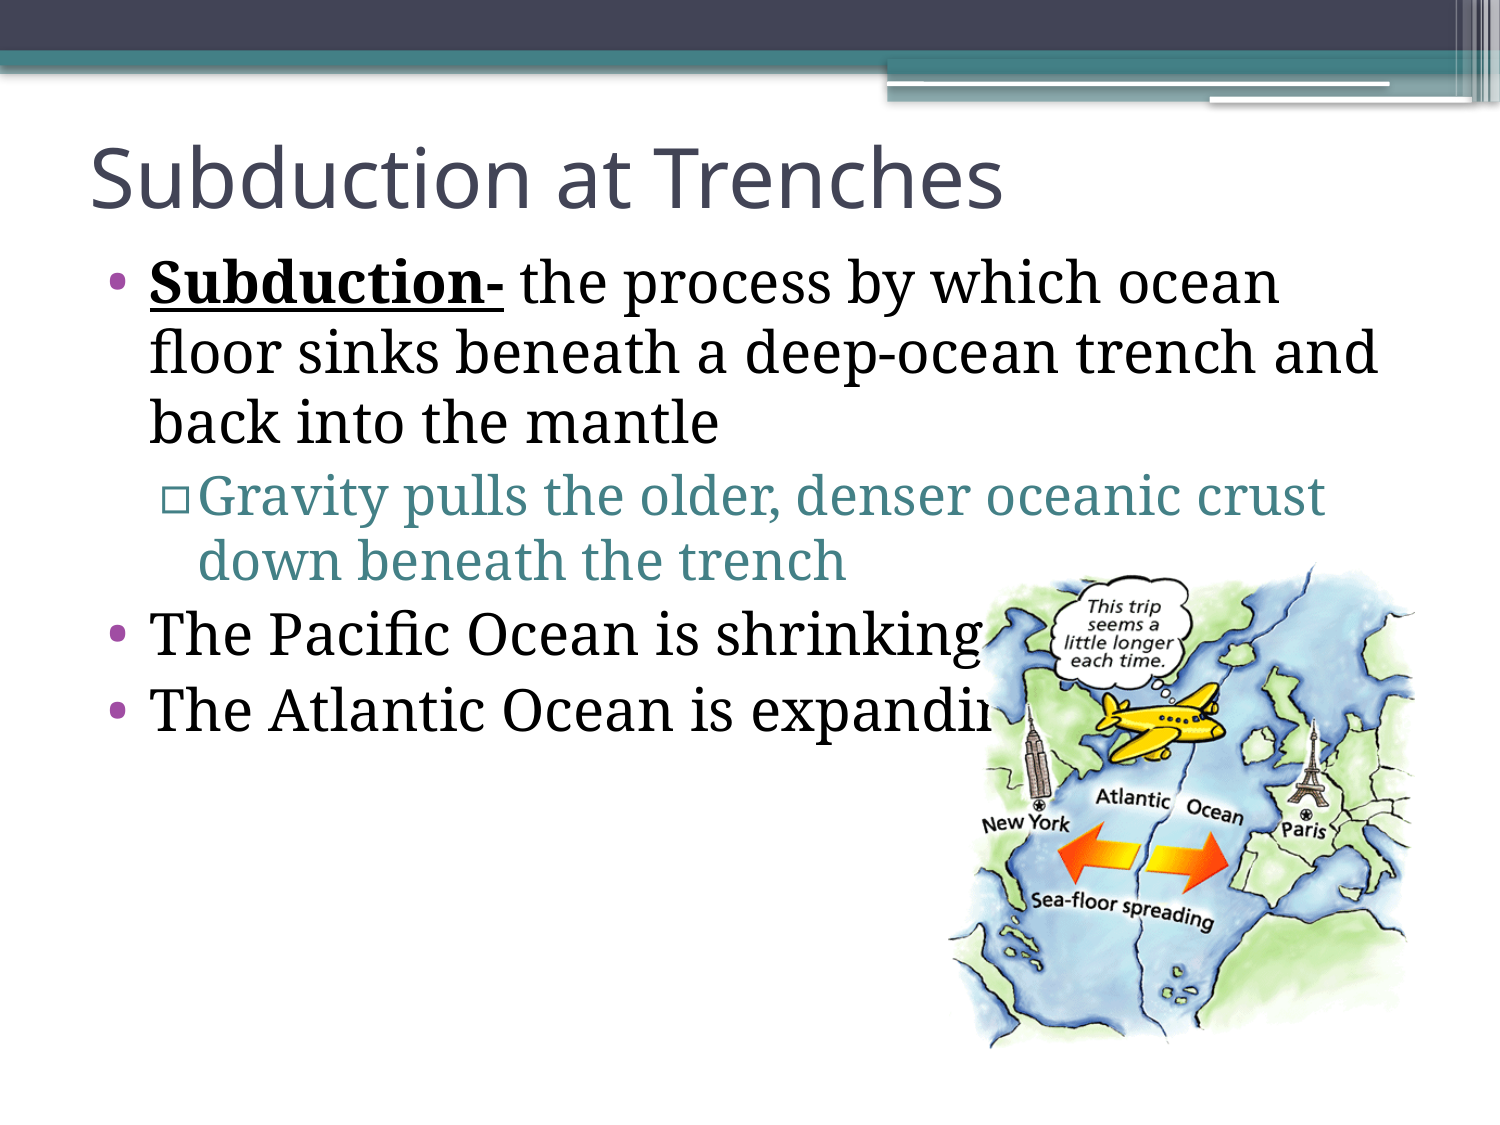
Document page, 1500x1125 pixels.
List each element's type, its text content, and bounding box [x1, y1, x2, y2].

list Subduction- the process by which ocean floor sinks beneath a deep-ocean trench and back into the mantle Gravity pulls the older, denser oceanic crust down beneath the trench The Pacific Ocean is shrinking The Atlantic Ocean is expanding [75, 237, 1425, 1079]
picture [948, 562, 1415, 1050]
title Subduction at Trenches [75, 87, 1425, 237]
